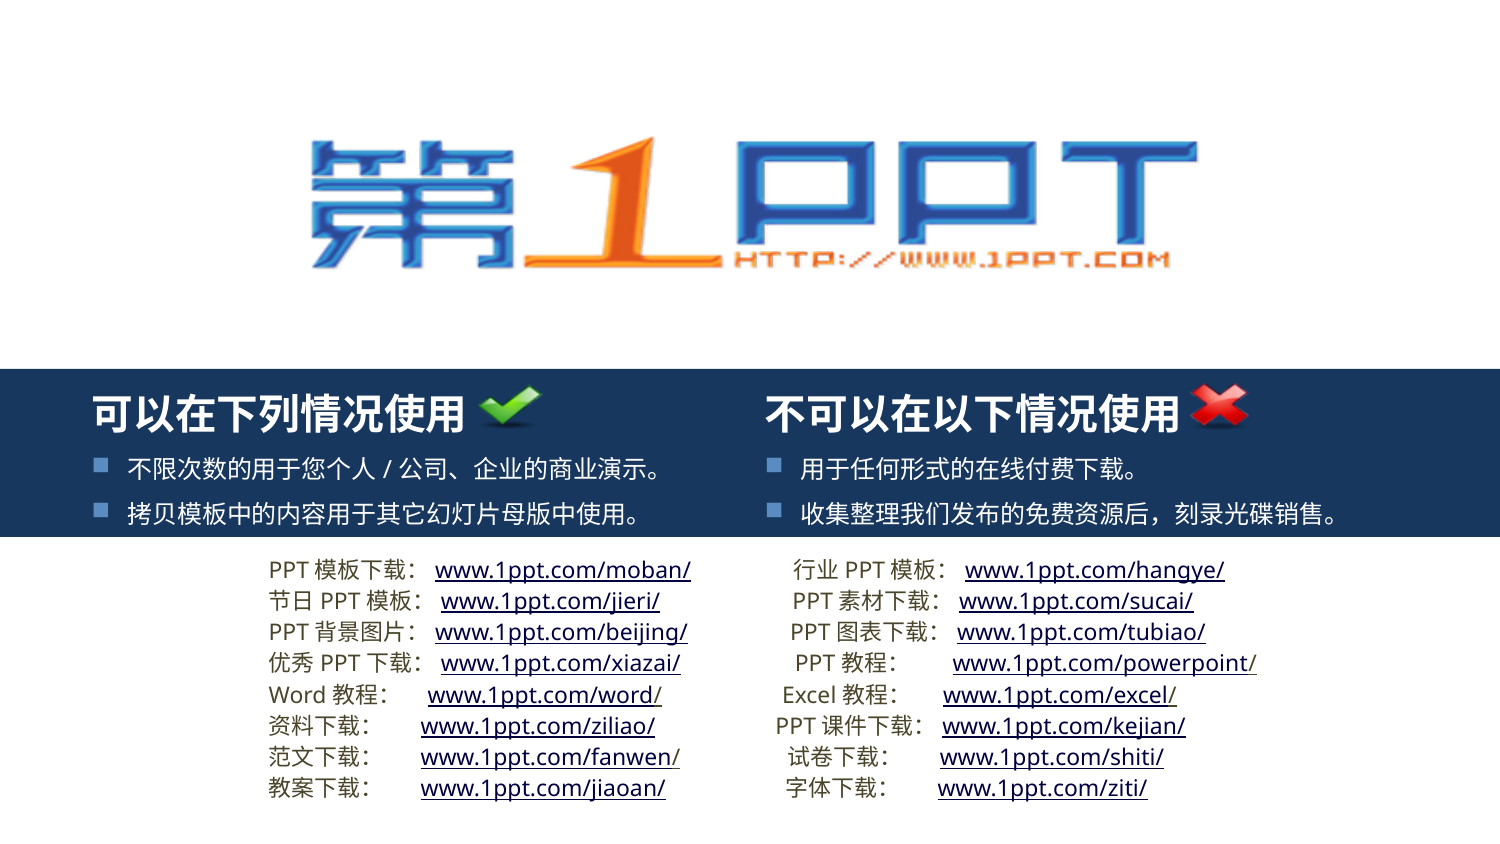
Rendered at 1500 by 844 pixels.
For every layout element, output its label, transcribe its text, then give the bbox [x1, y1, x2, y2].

text_box [0, 368, 477, 537]
text_box 不可以在以下情况使用 用于任何形式的在线付费下载。 收集整理我们发布的免费资源后，刻录光碟销售。 [750, 381, 1424, 572]
picture [1186, 380, 1252, 430]
text_box [1252, 368, 1500, 537]
text_box 可以在下列情况使用 不限次数的用于您个人/公司、企业的商业演示。 拷贝模板中的内容用于其它幻灯片母版中使用。 [76, 381, 750, 581]
picture [477, 380, 544, 430]
picture [134, 38, 1400, 369]
text_box PPT模板下载：www.1ppt.com/moban/ 行业PPT模板：www.1ppt.com/hangye/ 节日PPT模板：www.1ppt.com/jieri/ PPT素材下载：www.1ppt.com/sucai/ PPT背景图片：www.1ppt.com/beijing/ PPT图表下载：www.1ppt.com/tubiao/ 优秀PPT下载：www.1ppt.com/xiazai/ PPT教程： www.1ppt.com/powerpoint/ Word教程： www.1ppt.com/word/ Excel教程： www.1ppt.com/excel/ 资料下载： www.1ppt.com/ziliao/ PPT课件下载：www.1ppt.com/kejian/ 范文下载： www.1ppt.com/fanwen/ 试卷下载： www.1ppt.com/shiti/ 教案下载： www.1ppt.com/jiaoan/ 字体下载： www.1ppt.com/ziti/ [252, 574, 1315, 786]
